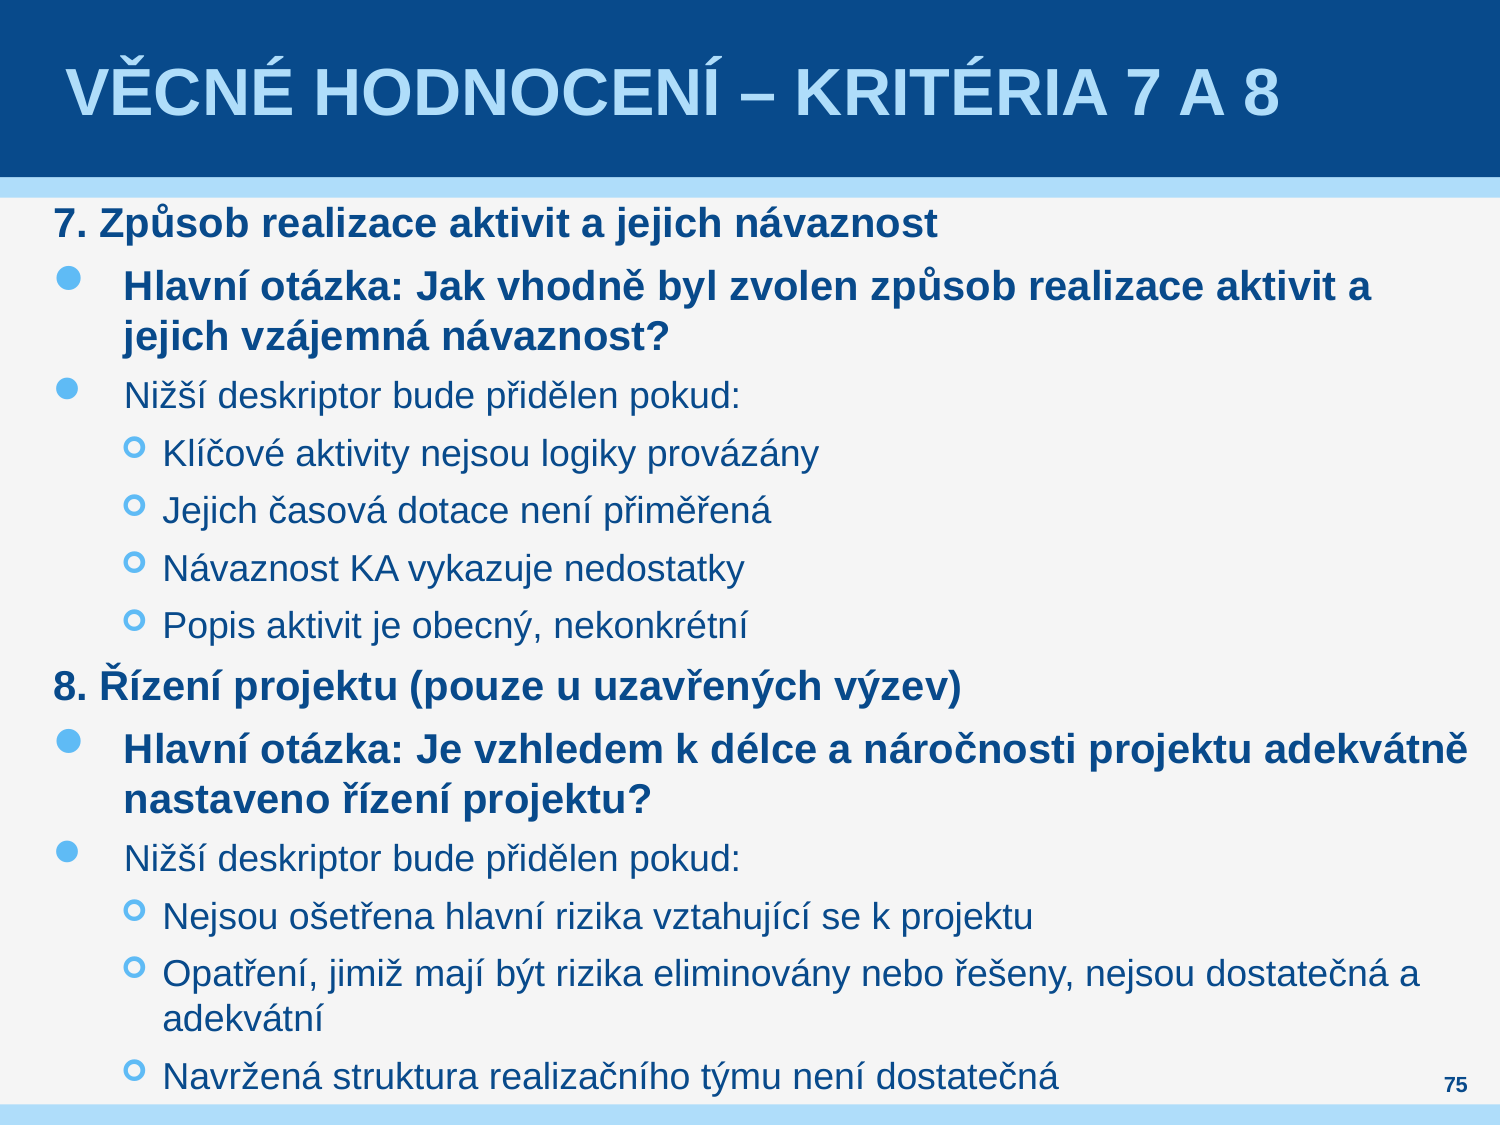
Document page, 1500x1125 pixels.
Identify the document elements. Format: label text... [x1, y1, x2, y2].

list 7. Způsob realizace aktivit a jejich návaznost Hlavní otázka: Jak vhodně byl zvolen způsob realizace aktivit a jejich vzájemná návaznost? Nižší deskriptor bude přidělen pokud: Klíčové aktivity nejsou logiky provázány Jejich časová dotace není přiměřená Návaznost KA vykazuje nedostatky Popis aktivit je obecný, nekonkrétní 8. Řízení projektu (pouze u uzavřených výzev) Hlavní otázka: Je vzhledem k délce a náročnosti projektu adekvátně nastaveno řízení projektu? Nižší deskriptor bude přidělen pokud: Nejsou ošetřena hlavní rizika vztahující se k projektu Opatření, jimiž mají být rizika eliminovány nebo řešeny, nejsou dostatečná a adekvátní Navržená struktura realizačního týmu není dostatečná [53, 196, 1483, 1083]
slide_number 75 [1417, 1068, 1495, 1099]
title věcné hodnocení – kritéria 7 a 8 [59, 0, 1441, 178]
